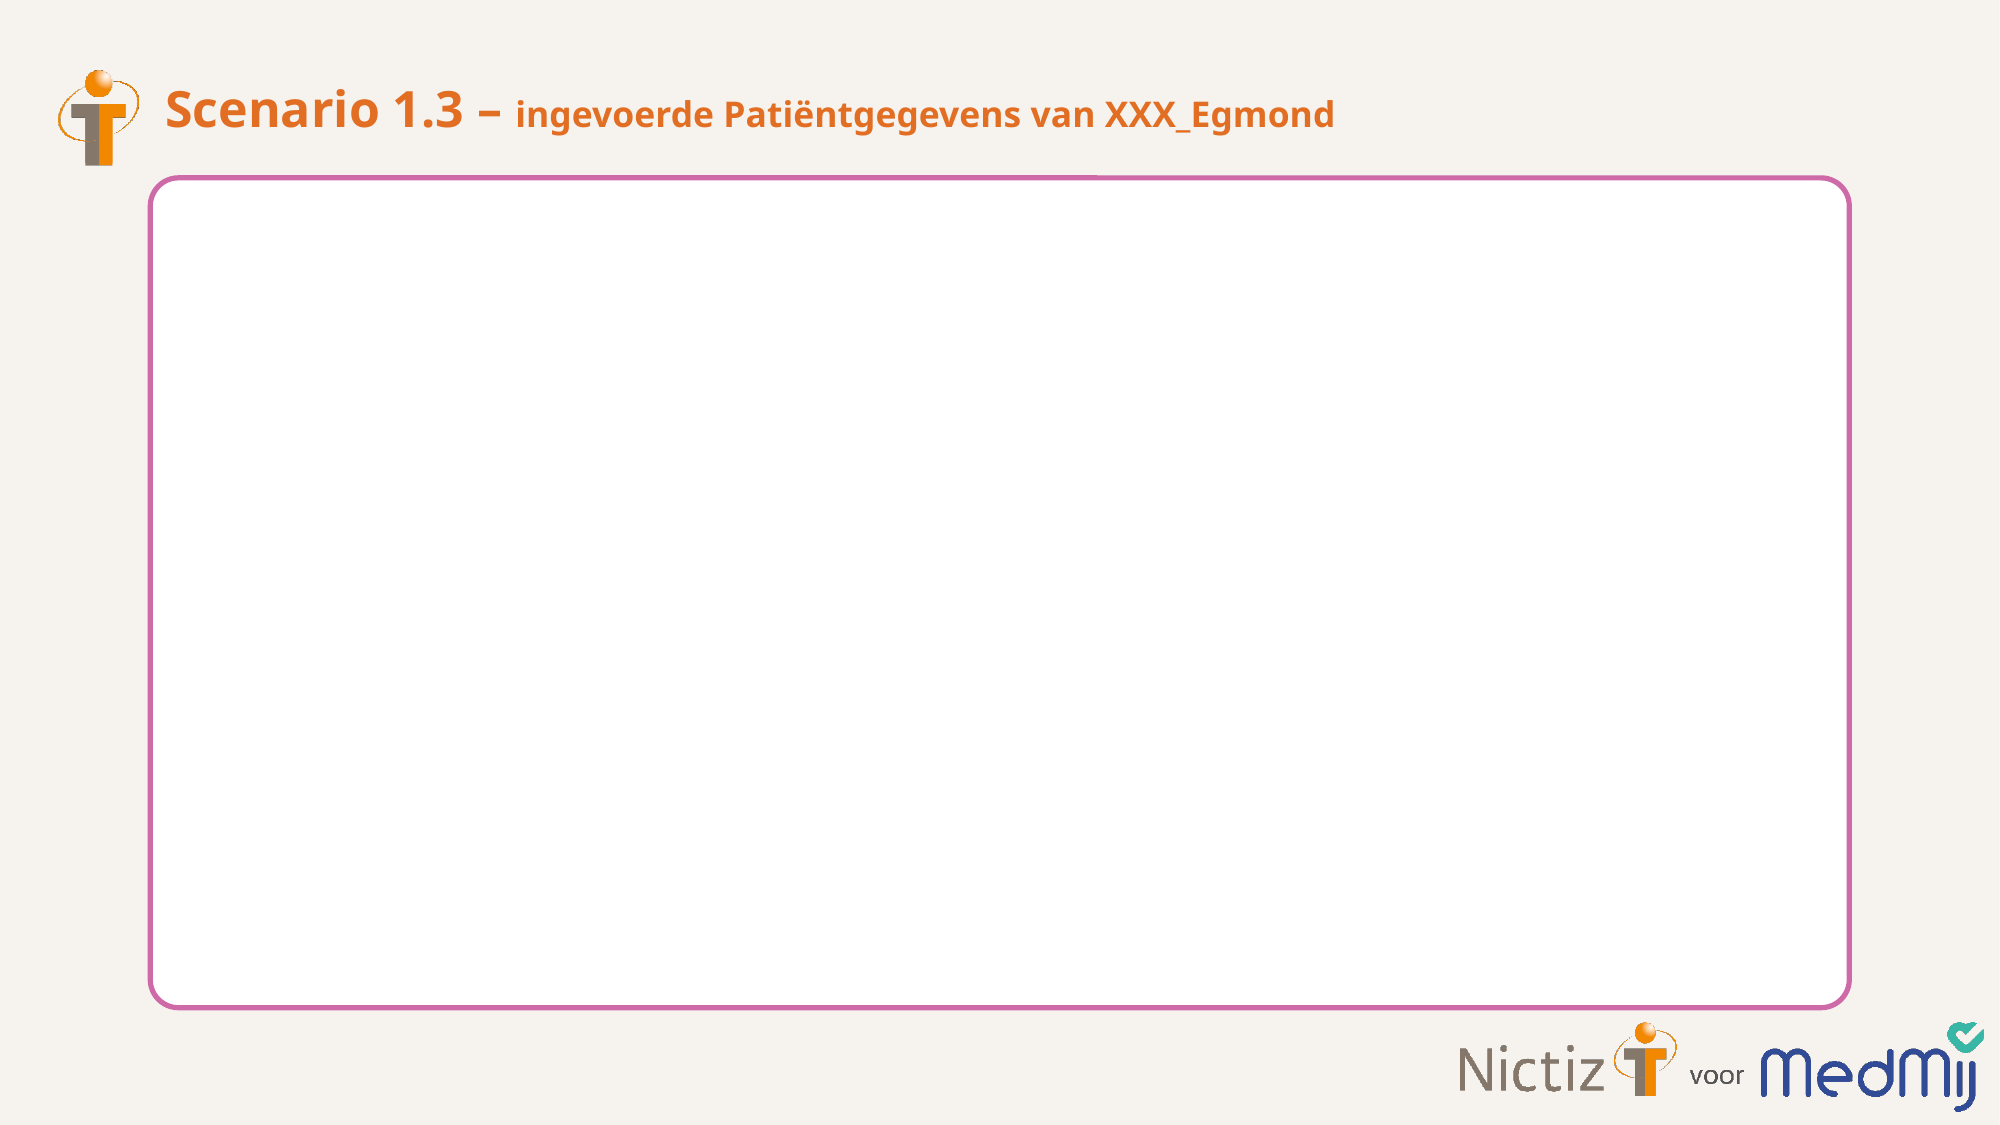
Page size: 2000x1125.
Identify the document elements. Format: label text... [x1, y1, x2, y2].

picture [50, 66, 151, 187]
title Scenario 1.3 – ingevoerde Patiëntgegevens van XXX_Egmond [150, 76, 683, 165]
text_box [683, 0, 1317, 1125]
picture [1457, 1019, 1988, 1113]
title Scenario 1.3 – ingevoerde Patiëntgegevens van XXX_Egmond [1317, 76, 1850, 165]
